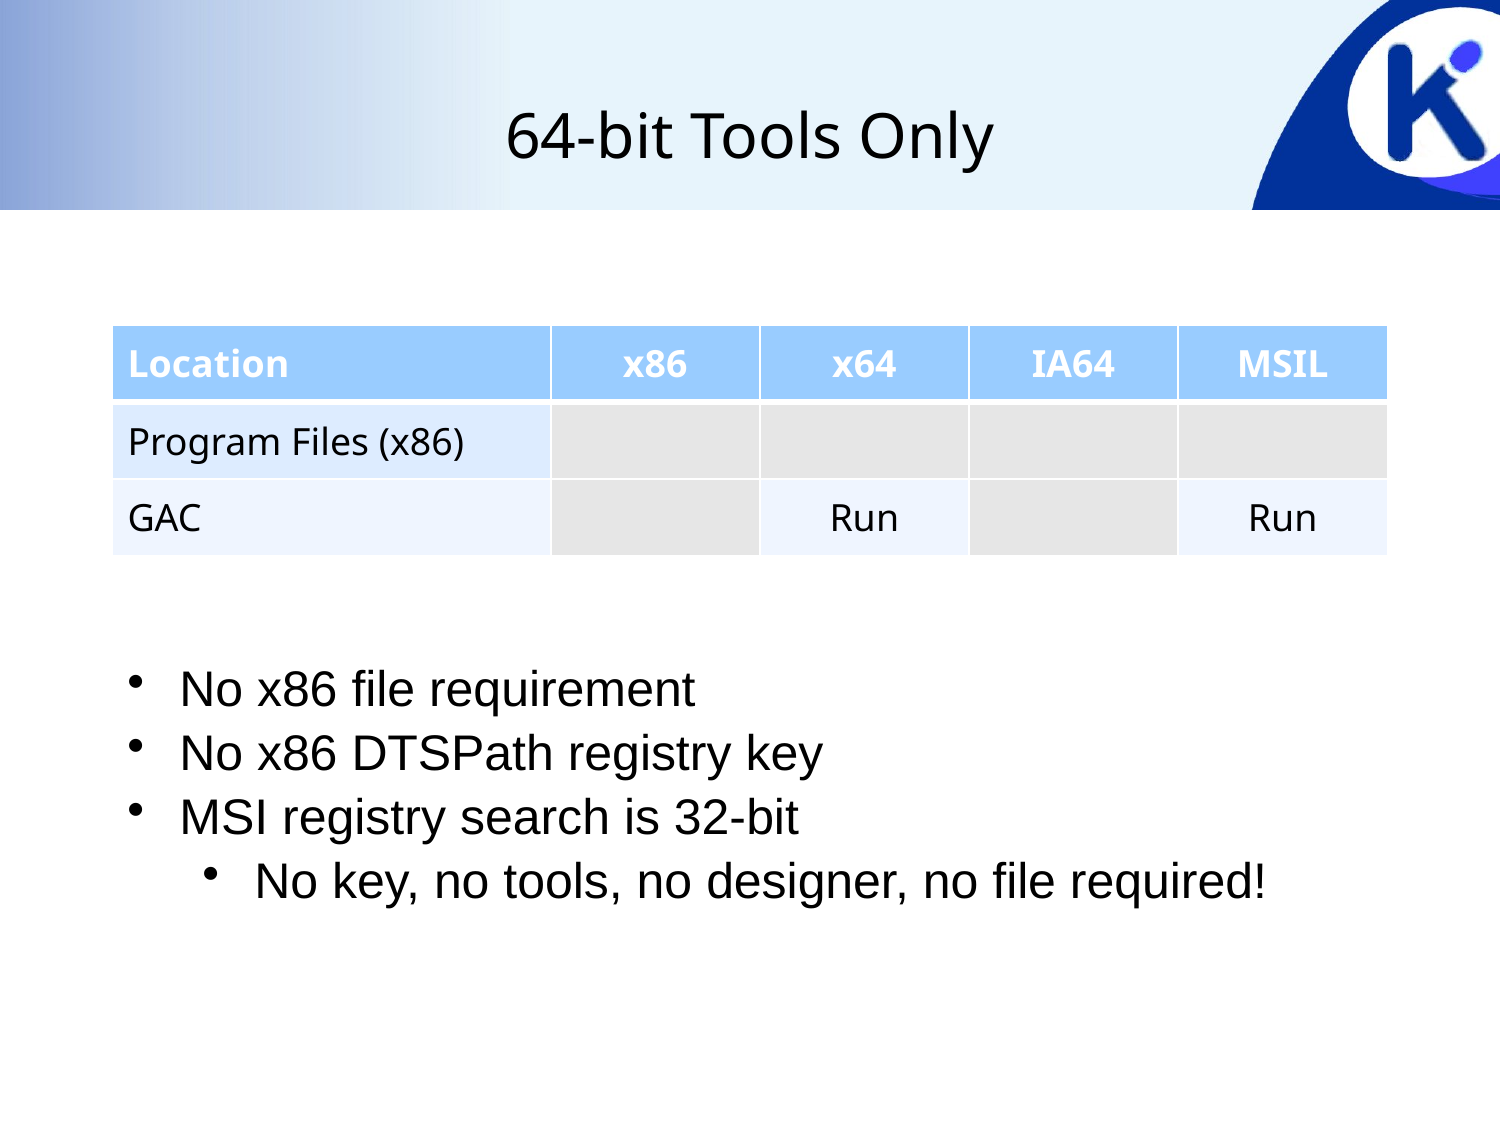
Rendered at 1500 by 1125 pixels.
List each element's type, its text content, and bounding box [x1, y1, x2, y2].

table_cell Run [761, 480, 968, 555]
table_cell GAC [113, 480, 550, 555]
title 64-bit Tools Only [0, 46, 1500, 235]
table_cell [552, 480, 759, 555]
table_header x86 [552, 326, 759, 399]
table_cell [1179, 405, 1387, 478]
table_header Location [113, 326, 550, 399]
text_box No x86 file requirement No x86 DTSPath registry key MSI registry search is 32-bit No key, no tools, no designer, no file required! [112, 656, 1388, 1075]
table_cell Run [1179, 480, 1387, 555]
table_cell [970, 405, 1177, 478]
picture [0, 0, 1500, 46]
table_cell [970, 480, 1177, 555]
table_header MSIL [1179, 326, 1387, 399]
table_cell Program Files (x86) [113, 405, 550, 478]
table_header x64 [761, 326, 968, 399]
table_cell [761, 405, 968, 478]
table_cell [552, 405, 759, 478]
table_header IA64 [970, 326, 1177, 399]
